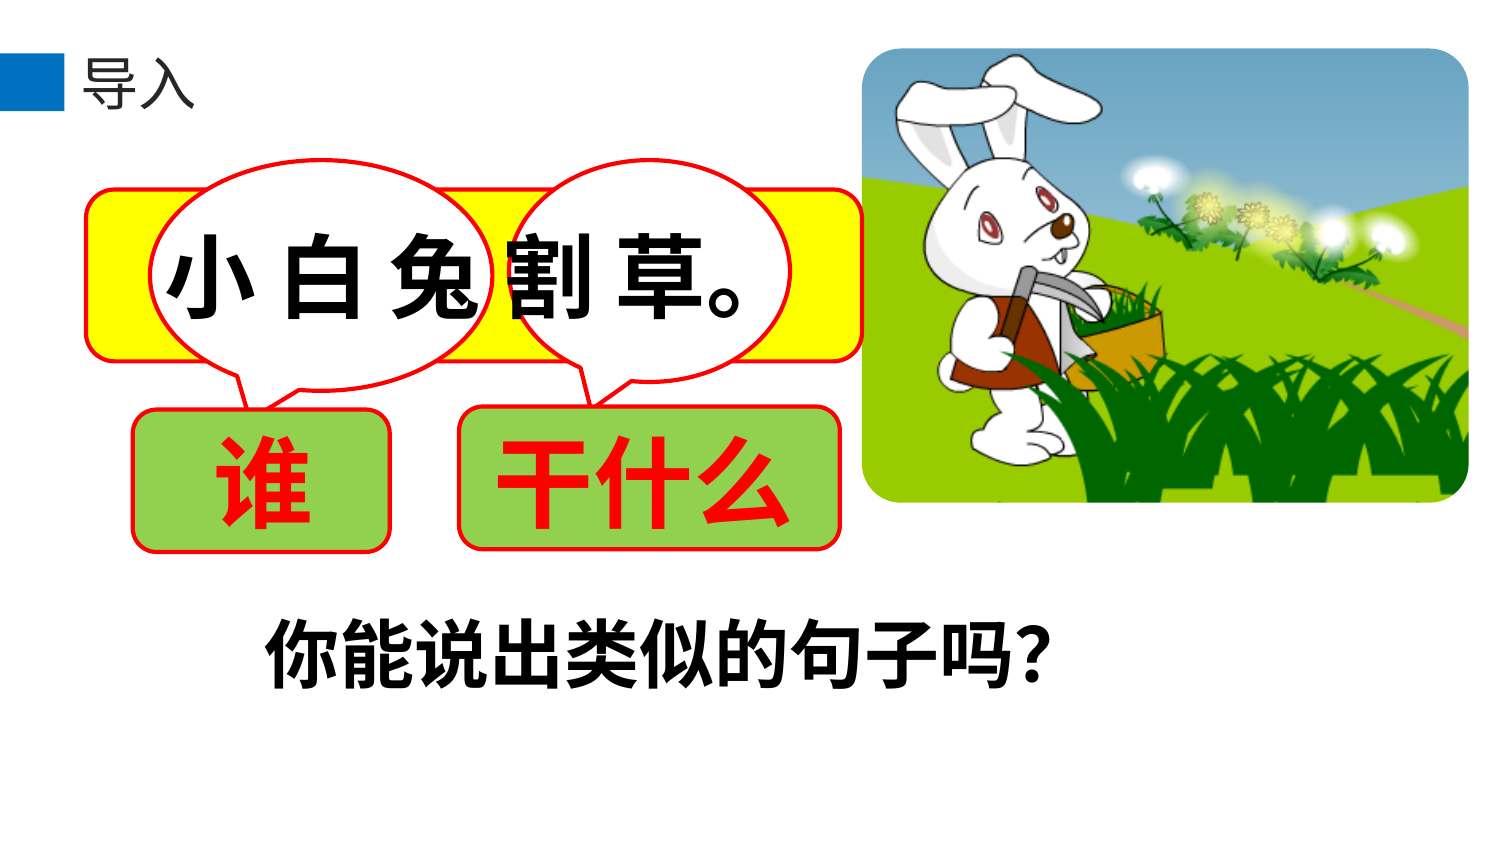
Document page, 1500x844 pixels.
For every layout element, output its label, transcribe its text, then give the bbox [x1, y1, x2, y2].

text_box [1263, 6, 1494, 146]
text_box [175, 158, 468, 212]
picture [861, 48, 1469, 503]
text_box [733, 338, 856, 364]
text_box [458, 406, 841, 550]
text_box [83, 187, 205, 364]
text_box [534, 338, 765, 404]
text_box 你能说出类似的句子吗？ [198, 600, 1302, 705]
text_box [174, 338, 468, 407]
text_box [527, 158, 772, 212]
text_box 小 白 兔 割 草。 [149, 212, 856, 338]
text_box [747, 187, 856, 212]
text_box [0, 39, 213, 126]
text_box [437, 338, 566, 364]
text_box [437, 187, 552, 212]
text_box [132, 409, 406, 553]
